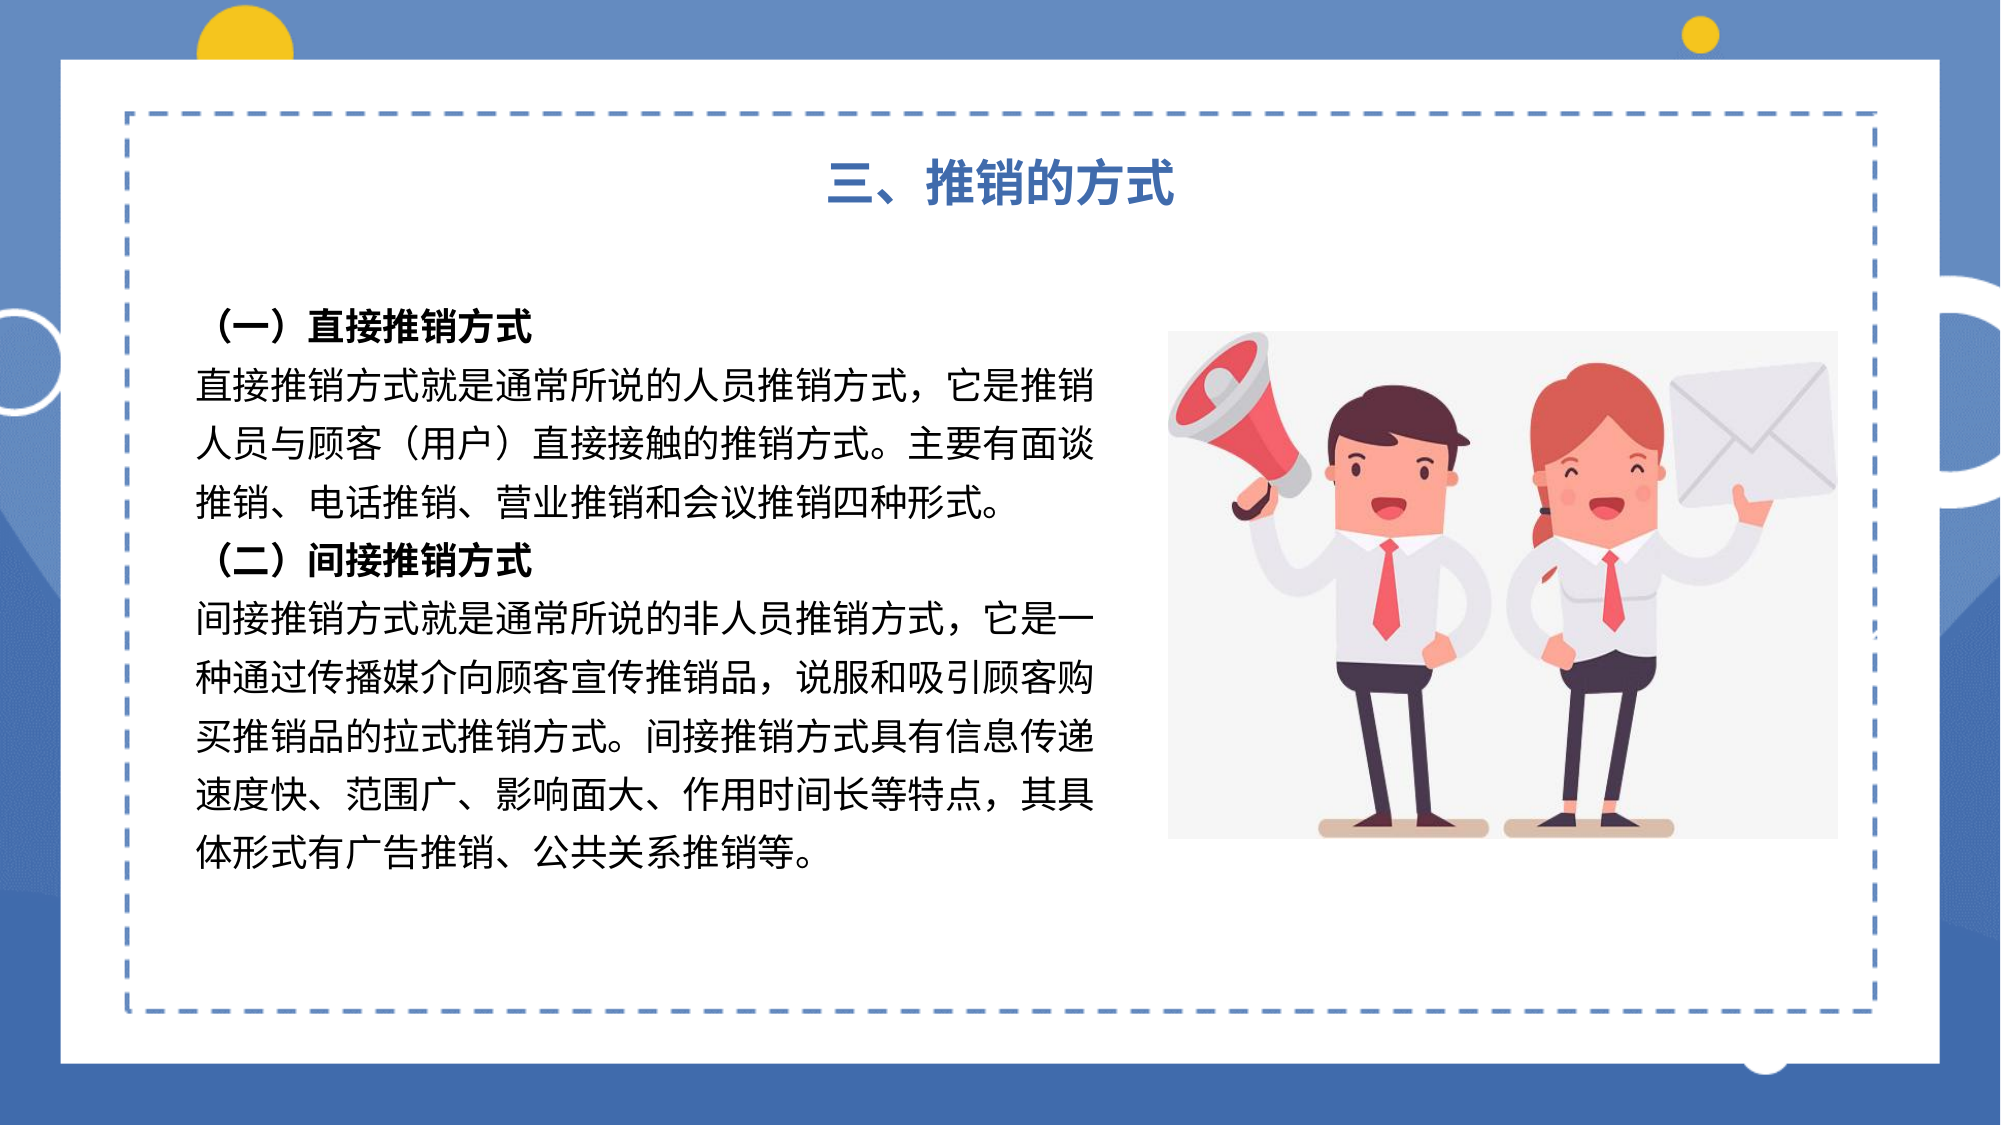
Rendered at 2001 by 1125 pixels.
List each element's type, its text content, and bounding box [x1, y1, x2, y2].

text_box 三、推销的方式 [810, 144, 1190, 220]
picture [0, 0, 2001, 1125]
text_box （一）直接推销方式 直接推销方式就是通常所说的人员推销方式，它是推销人员与顾客（用户）直接接触的推销方式。主要有面谈推销、电话推销、营业推销和会议推销四种形式。 （二）间接推销方式 间接推销方式就是通常所说的非人员推销方式，它是一种通过传播媒介向顾客宣传推销品，说服和吸引顾客购买推销品的拉式推销方式。间接推销方式具有信息传递速度快、范围广、影响面大、作用时间长等特点，其具体形式有广告推销、公共关系推销等。 [180, 282, 1114, 882]
